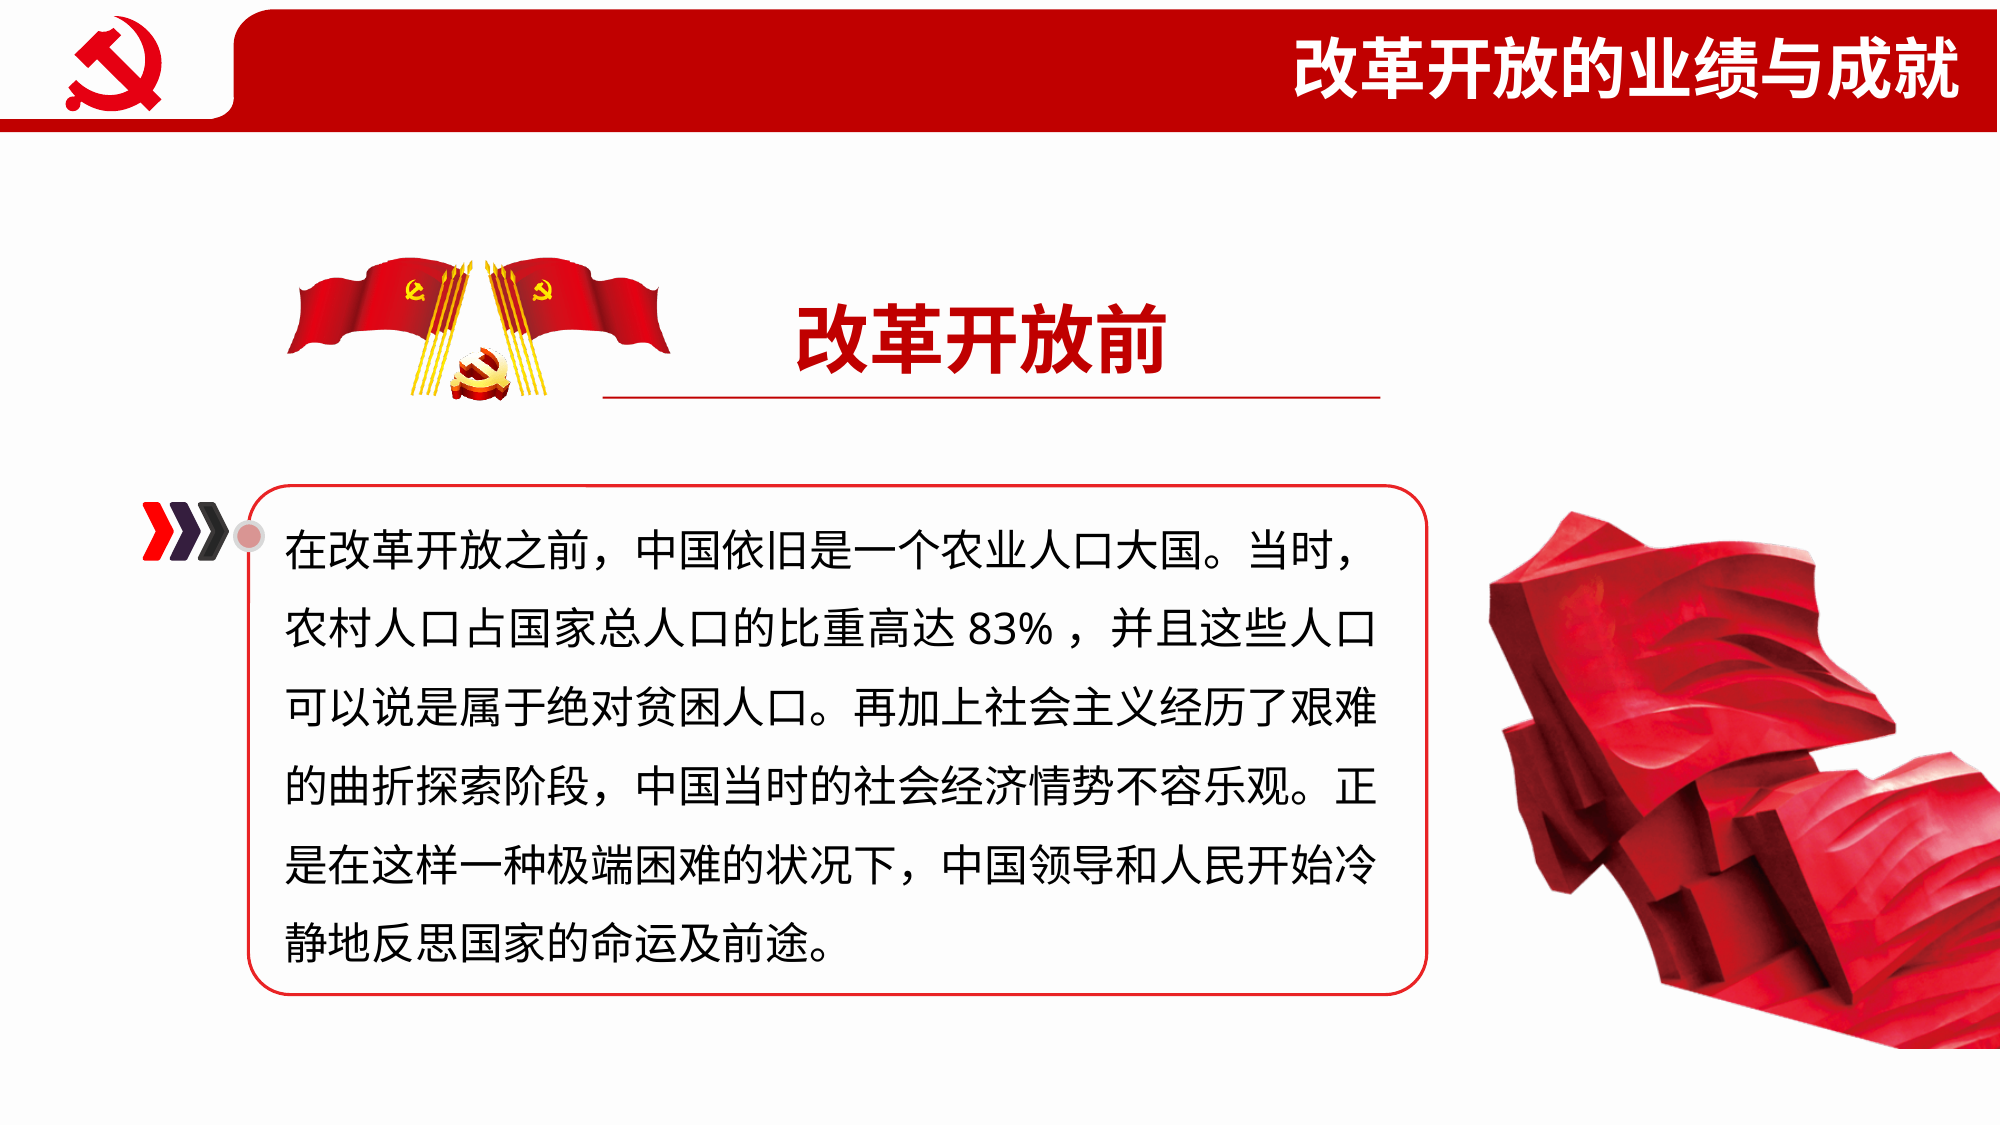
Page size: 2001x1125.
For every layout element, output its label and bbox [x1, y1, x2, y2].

text_box [144, 504, 227, 559]
text_box [235, 485, 1427, 995]
text_box [282, 193, 1381, 455]
picture [1488, 511, 2000, 1049]
